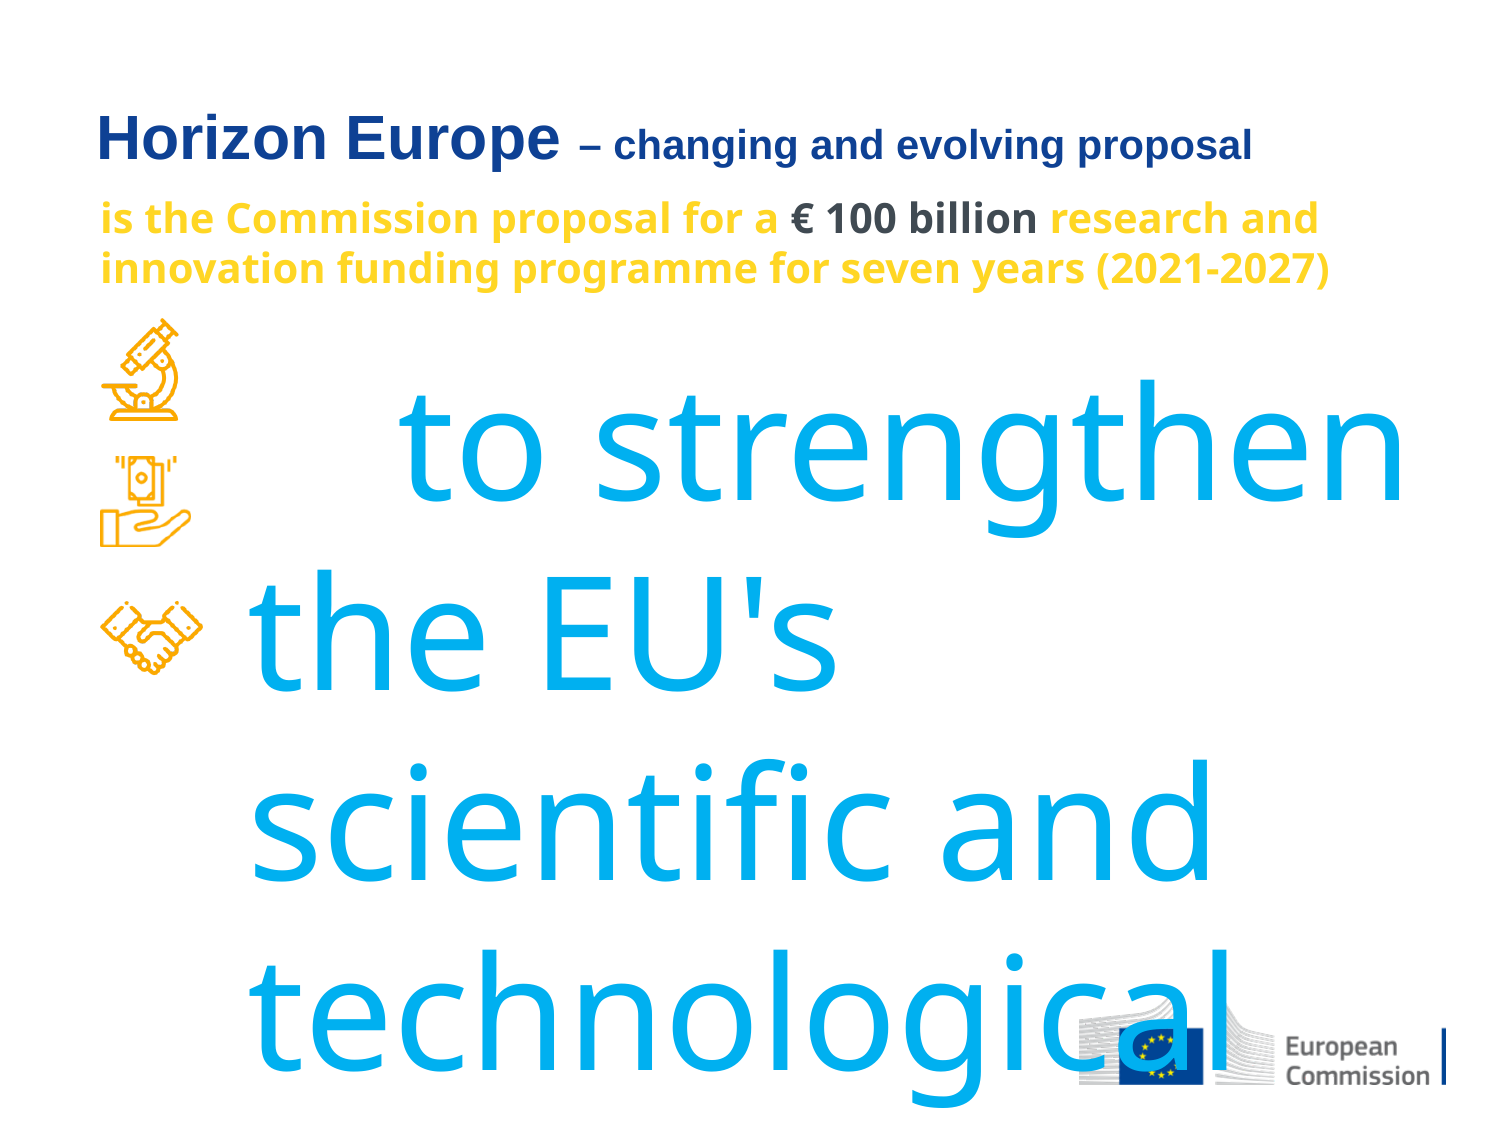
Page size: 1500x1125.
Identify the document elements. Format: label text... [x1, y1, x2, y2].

list is the Commission proposal for a € 100 billion research and innovation funding programme for seven years (2021-2027) to strengthen the EU's scientific and technological bases to boost Europe's innovation capacity, competitiveness and jobs to deliver on citizens' priorities and sustain our socio-economic model and values Additional € 4.1 billion are proposed to be allocated for defence research, which is specified in the European Defence Fund that is subject to a distinct and complementary proposal. [85, 184, 1433, 917]
picture [1078, 987, 1447, 1086]
picture [100, 585, 203, 689]
picture [1134, 1029, 1172, 1059]
picture [88, 318, 191, 421]
picture [100, 455, 191, 547]
title Horizon Europe – changing and evolving proposal [81, 90, 1500, 209]
